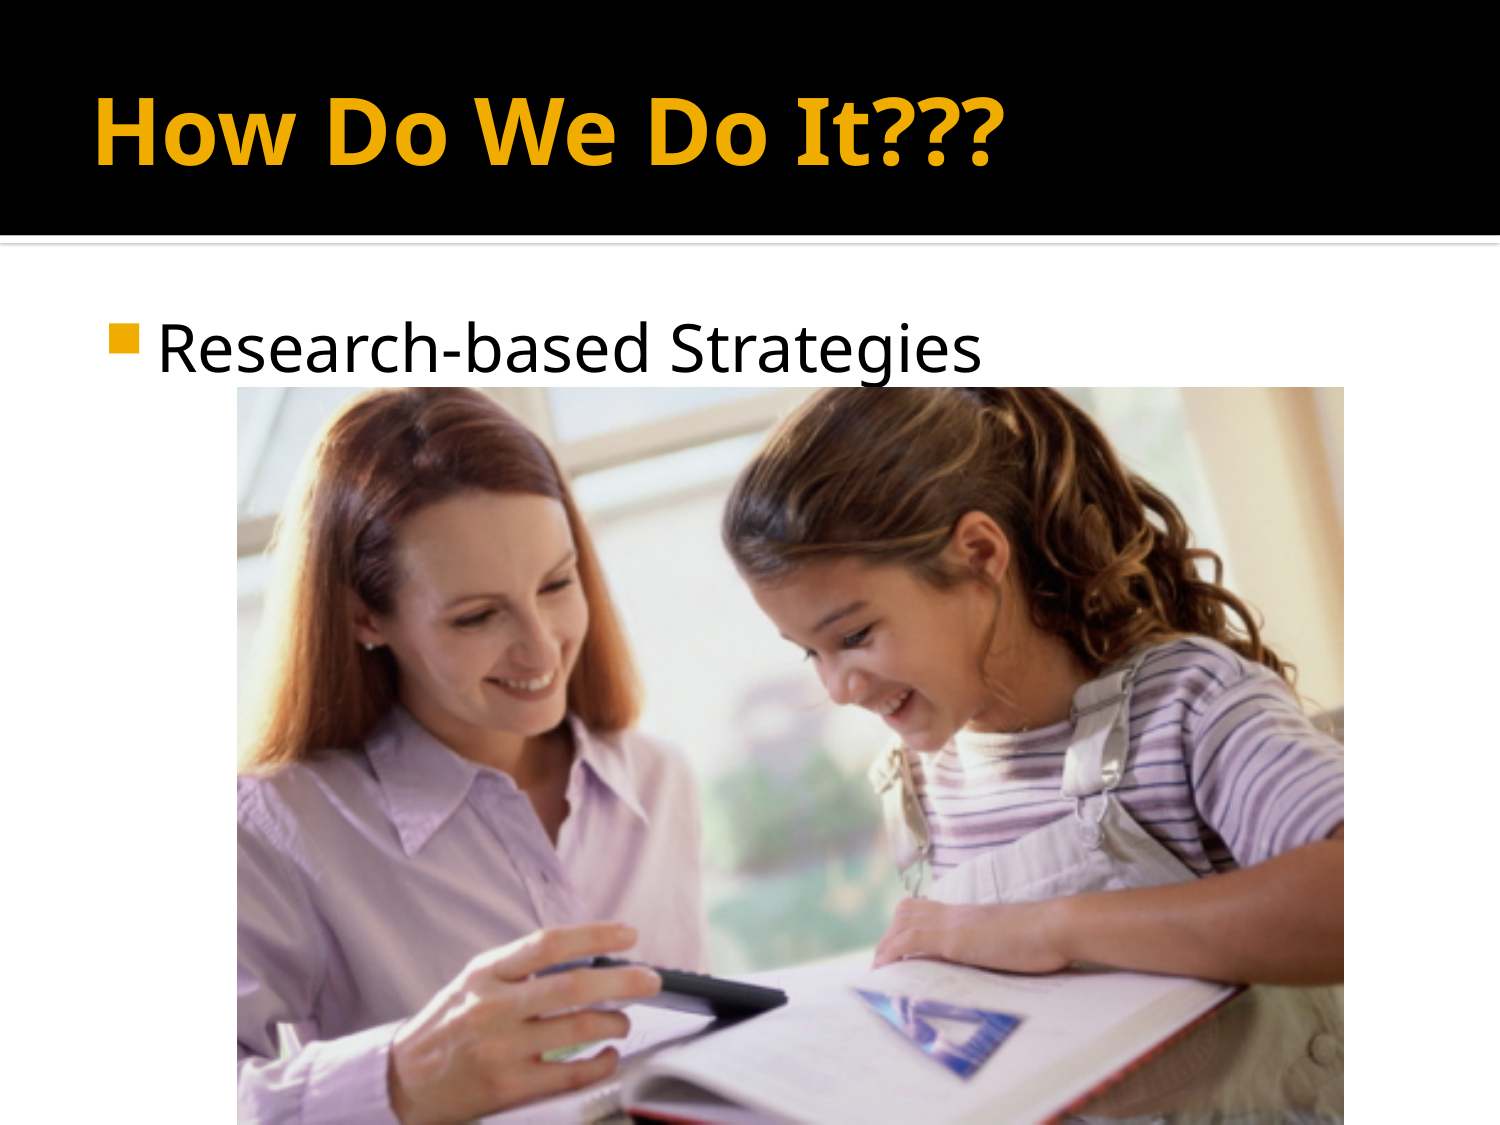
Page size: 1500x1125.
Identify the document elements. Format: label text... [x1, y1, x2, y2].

picture [237, 387, 1344, 1125]
list Research-based Strategies [75, 291, 1425, 1050]
title How Do We Do It??? [75, 25, 1425, 231]
